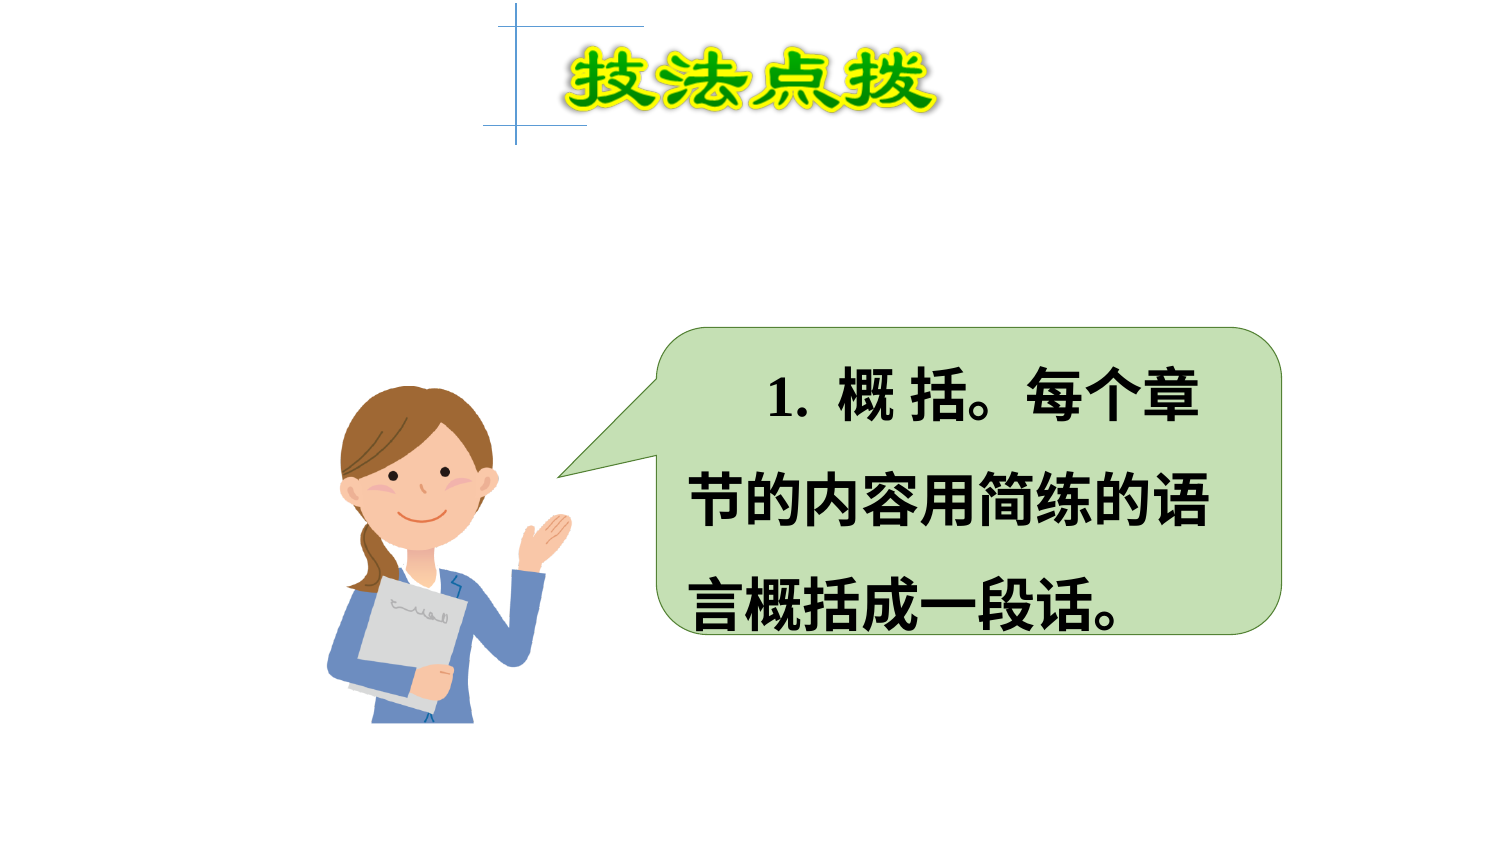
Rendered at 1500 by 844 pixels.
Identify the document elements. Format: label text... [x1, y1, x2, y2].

text_box 1. 概 括。每个章节的内容用简练的语言概括成一段话。 [615, 326, 1283, 636]
picture [645, 34, 1001, 137]
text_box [482, 2, 645, 146]
picture [269, 386, 616, 727]
